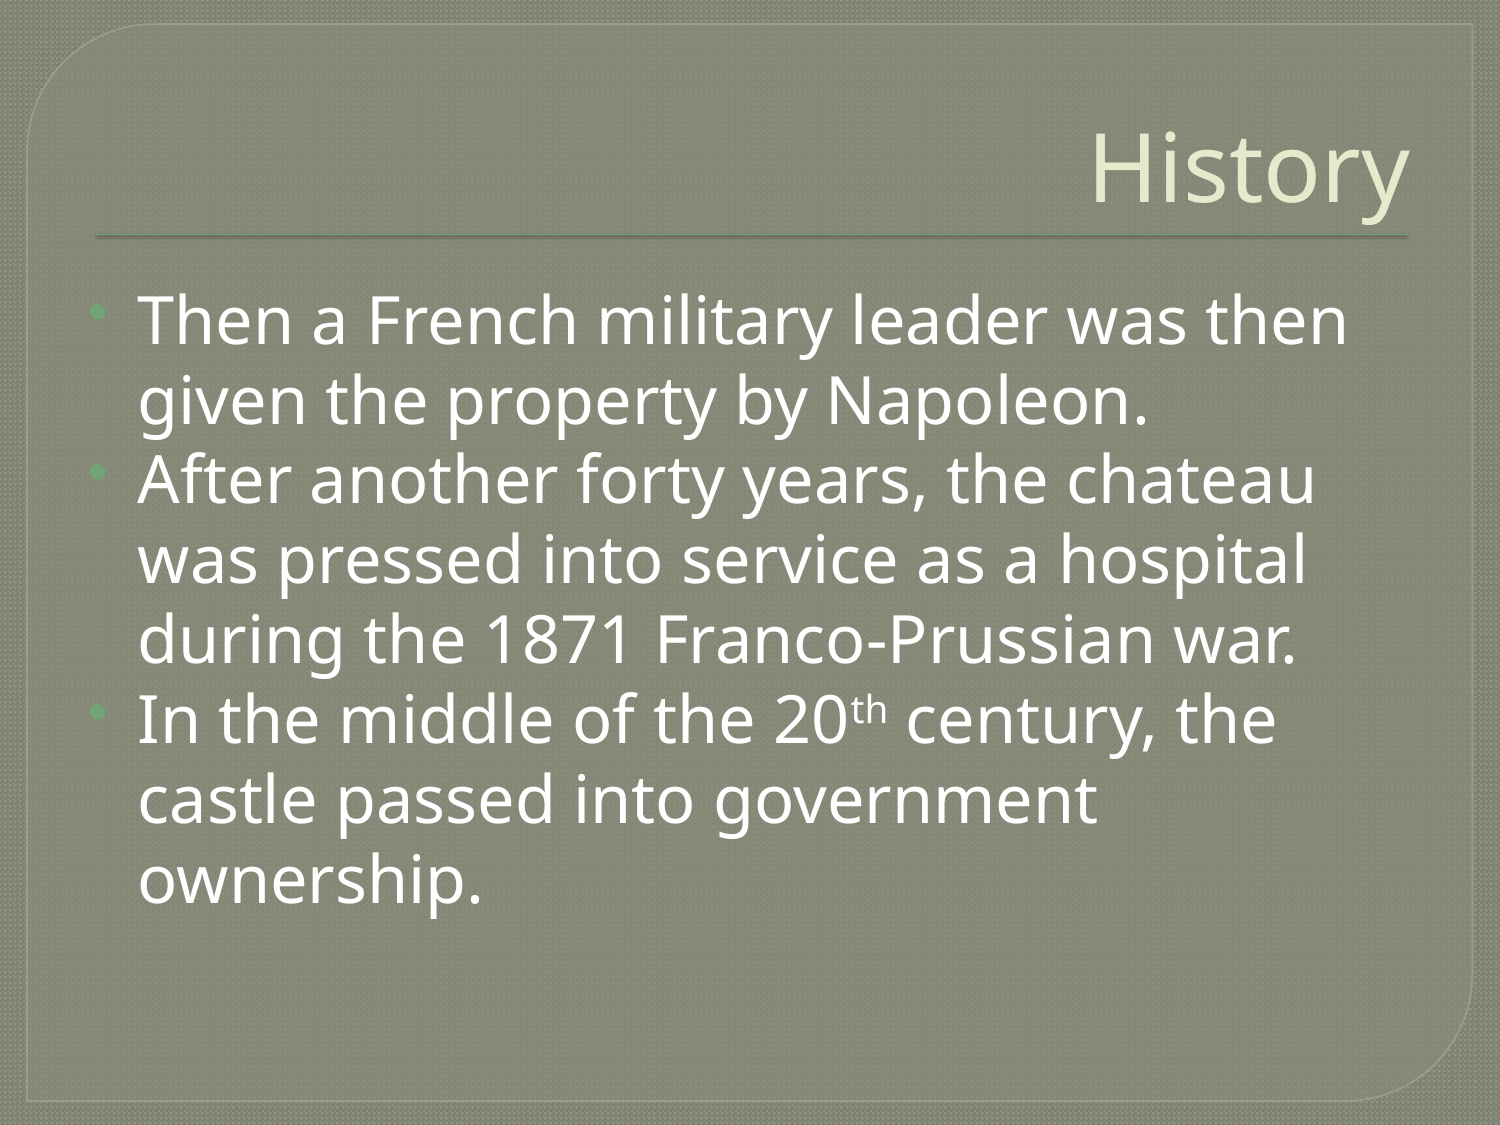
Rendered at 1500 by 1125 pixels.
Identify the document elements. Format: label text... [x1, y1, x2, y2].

title History [75, 41, 1425, 230]
list Then a French military leader was then given the property by Napoleon. After another forty years, the chateau was pressed into service as a hospital during the 1871 Franco-Prussian war. In the middle of the 20th century, the castle passed into government ownership. [75, 270, 1425, 1013]
